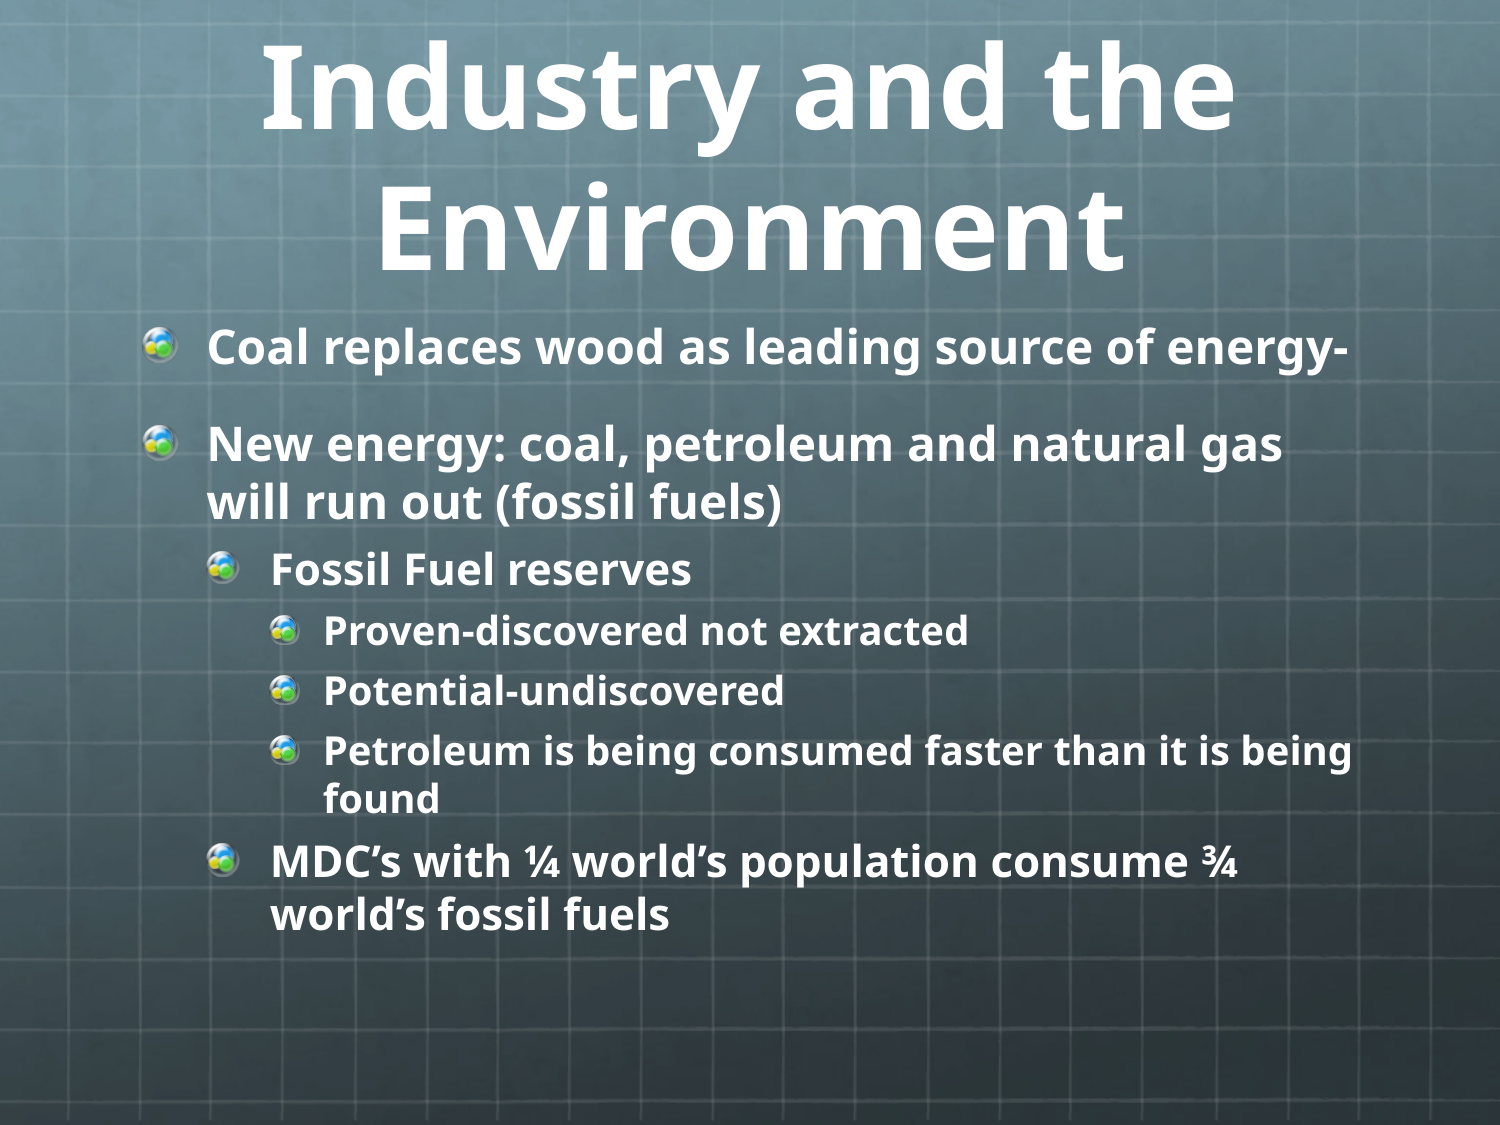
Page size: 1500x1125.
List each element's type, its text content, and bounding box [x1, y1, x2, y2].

list Coal replaces wood as leading source of energy- New energy: coal, petroleum and natural gas will run out (fossil fuels) Fossil Fuel reserves Proven-discovered not extracted Potential-undiscovered Petroleum is being consumed faster than it is being found MDC’s with ¼ world’s population consume ¾ world’s fossil fuels [127, 308, 1372, 958]
picture [0, 0, 1500, 1125]
title Industry and the Environment [127, 17, 1372, 289]
